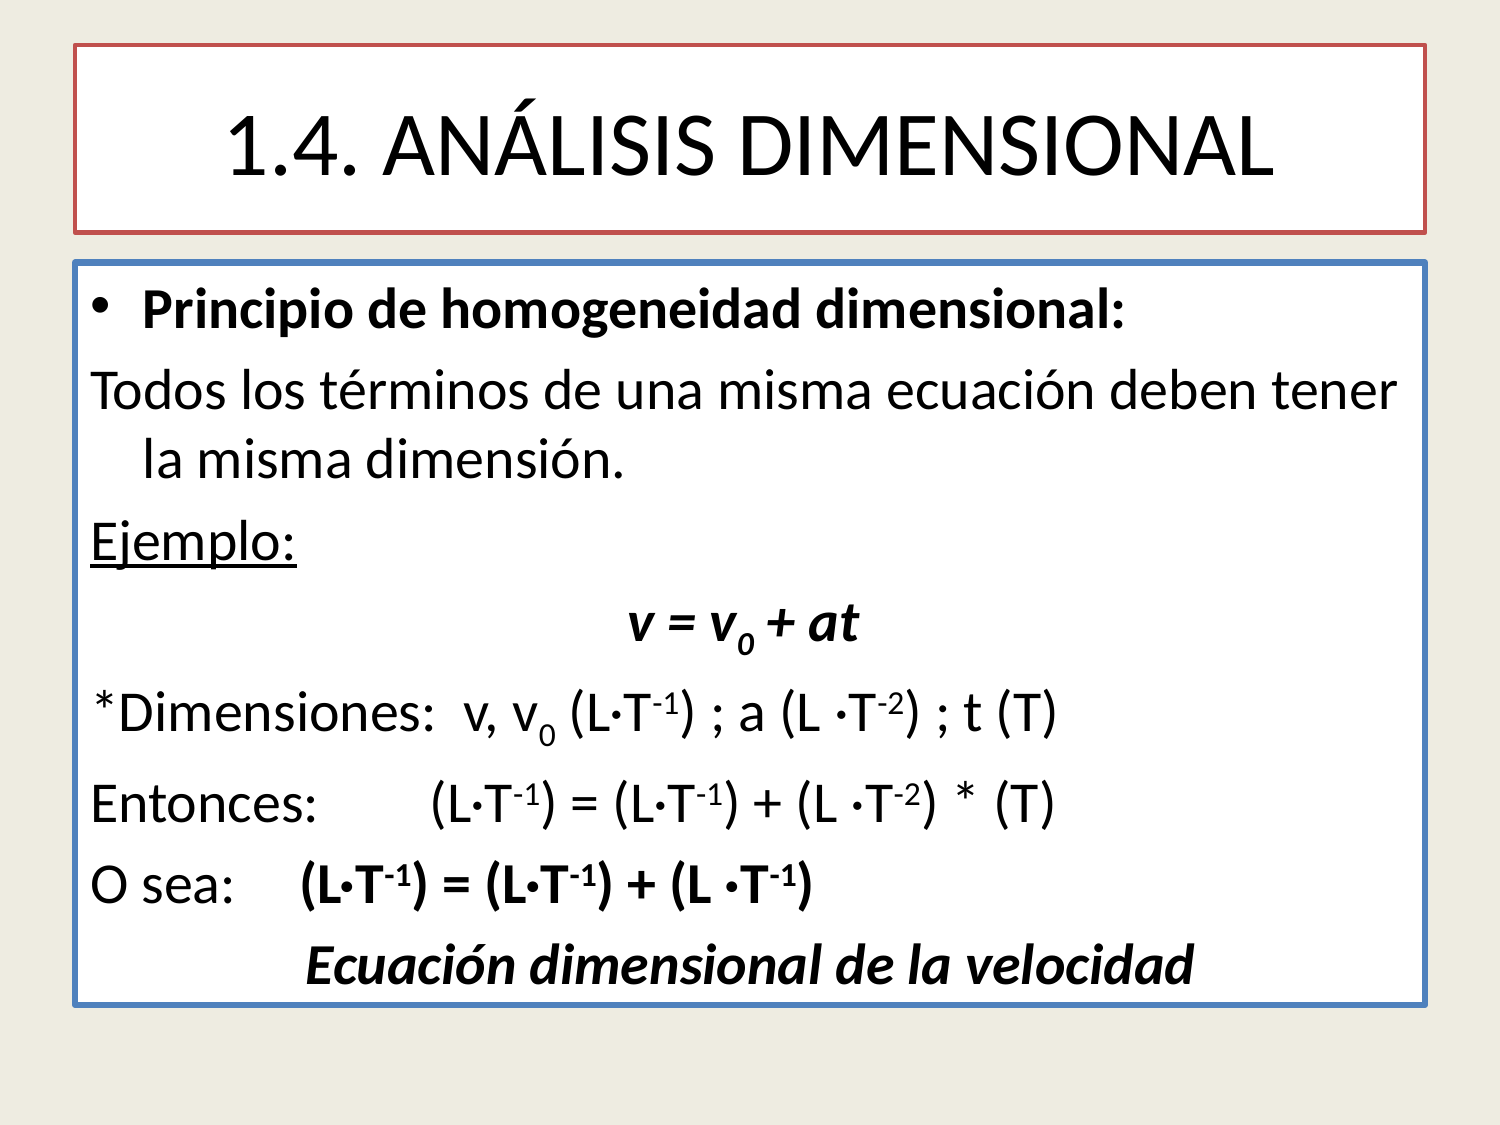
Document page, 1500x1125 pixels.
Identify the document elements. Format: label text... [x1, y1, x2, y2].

list Principio de homogeneidad dimensional: Todos los términos de una misma ecuación deben tener la misma dimensión. Ejemplo: v = v0 + at *Dimensiones: v, v0 (L·T-1) ; a (L ·T-2) ; t (T) Entonces: (L·T-1) = (L·T-1) + (L ·T-2) * (T) O sea: (L·T-1) = (L·T-1) + (L ·T-1) Ecuación dimensional de la velocidad [73, 260, 1427, 1007]
title 1.4. ANÁLISIS DIMENSIONAL [73, 43, 1427, 235]
